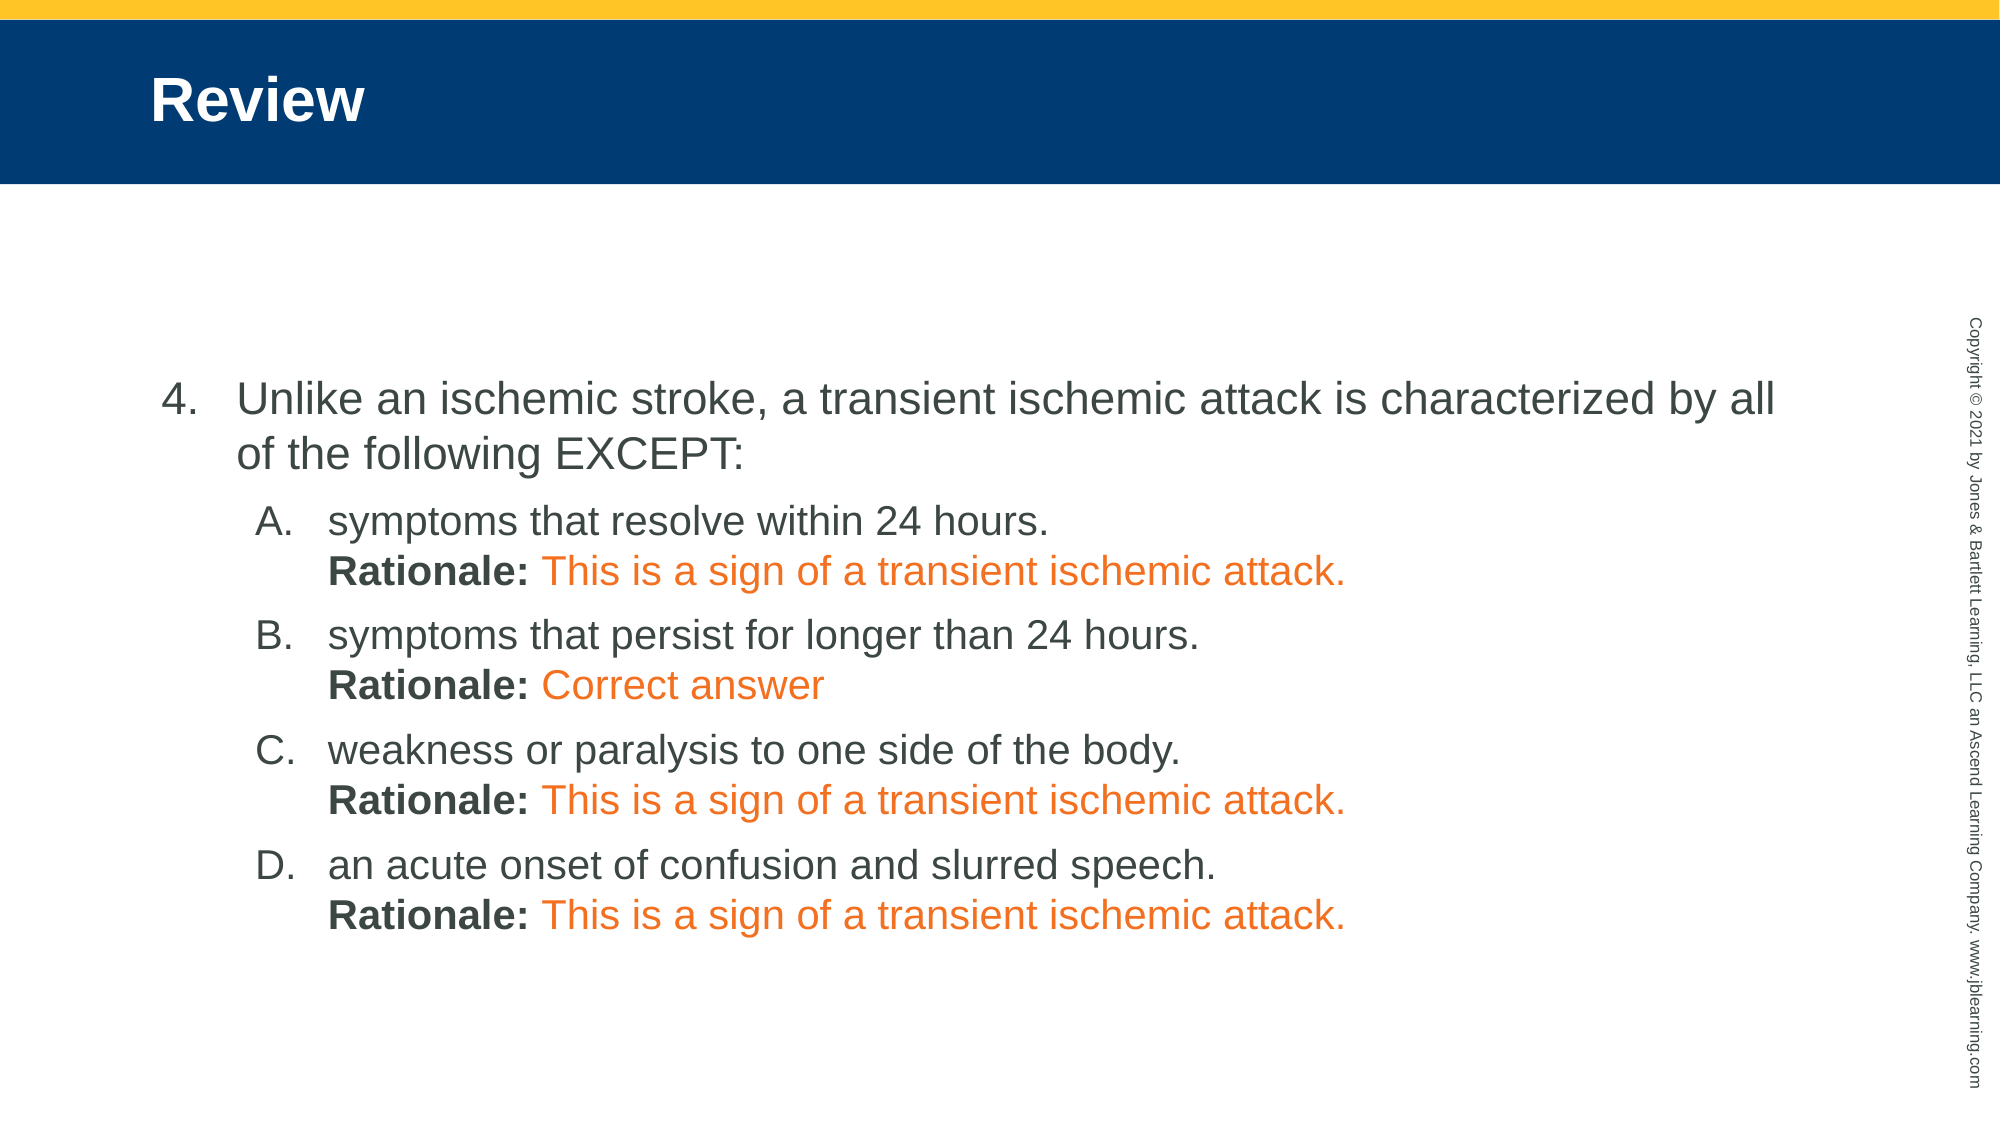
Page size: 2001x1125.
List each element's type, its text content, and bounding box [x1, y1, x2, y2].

list Unlike an ischemic stroke, a transient ischemic attack is characterized by all of the following EXCEPT: symptoms that resolve within 24 hours. Rationale: This is a sign of a transient ischemic attack. symptoms that persist for longer than 24 hours. Rationale: Correct answer weakness or paralysis to one side of the body. Rationale: This is a sign of a transient ischemic attack. an acute onset of confusion and slurred speech. Rationale: This is a sign of a transient ischemic attack. [146, 361, 1859, 1016]
title Review [0, 19, 2000, 185]
